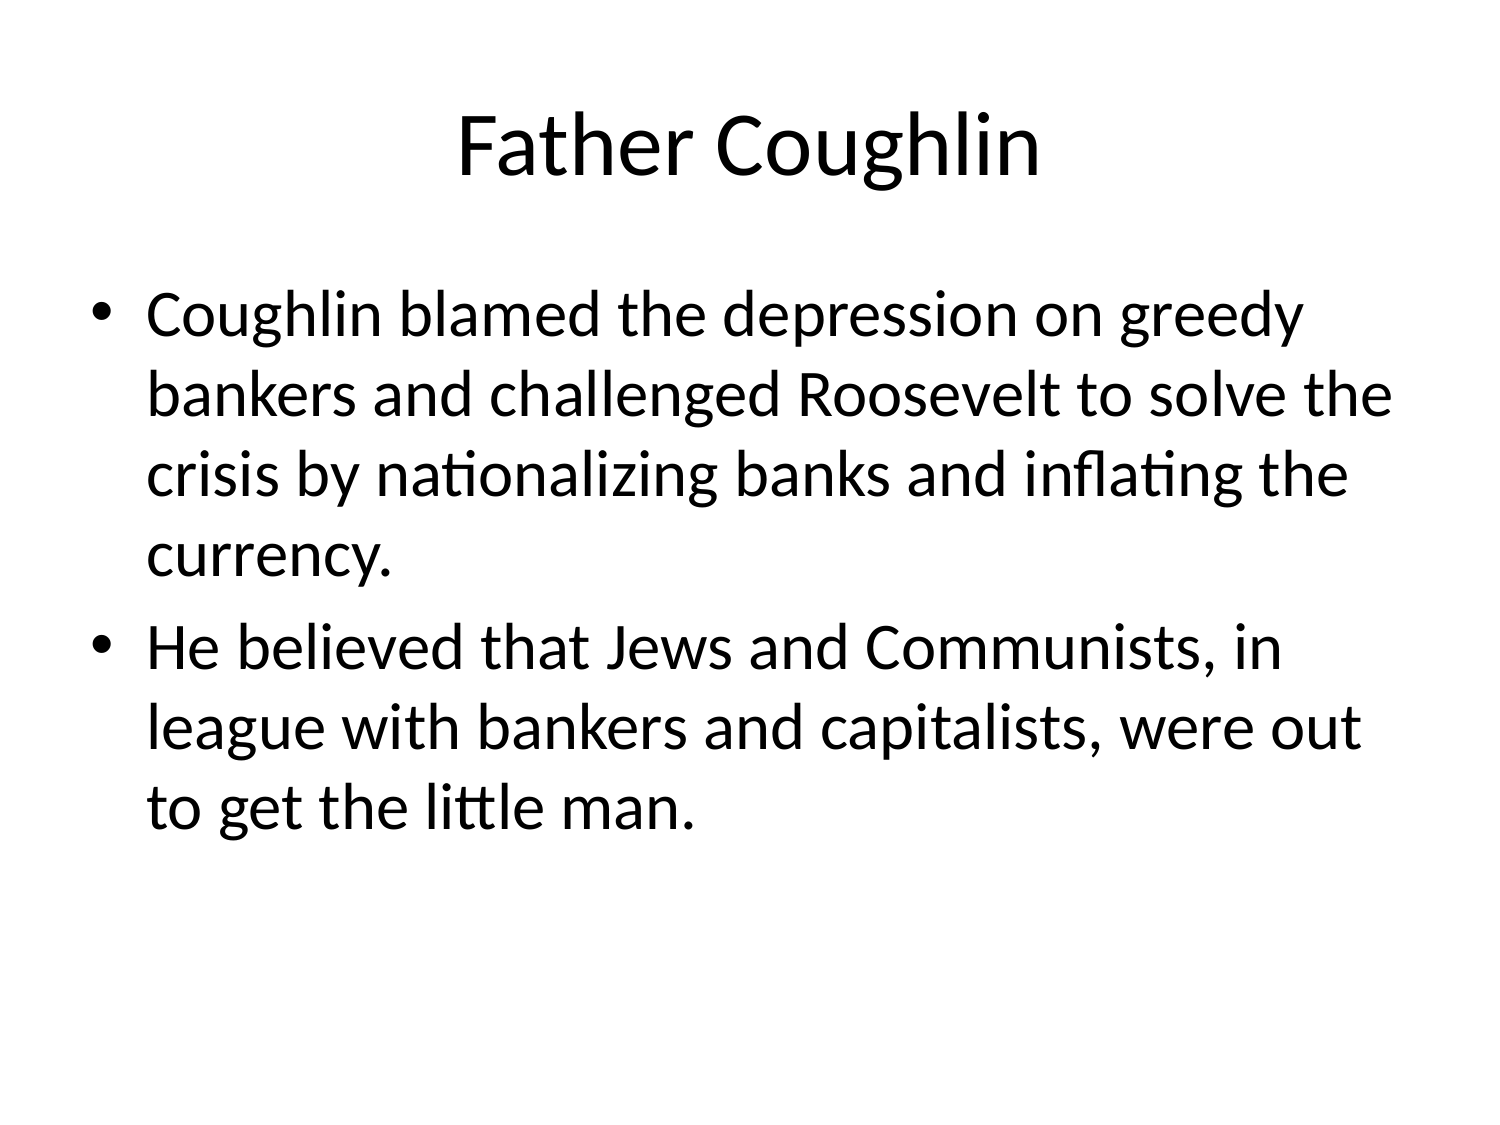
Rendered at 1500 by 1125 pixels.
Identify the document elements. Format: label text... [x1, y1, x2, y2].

title Father Coughlin [75, 45, 1425, 233]
list Coughlin blamed the depression on greedy bankers and challenged Roosevelt to solve the crisis by nationalizing banks and inflating the currency. He believed that Jews and Communists, in league with bankers and capitalists, were out to get the little man. [75, 262, 1425, 1005]
